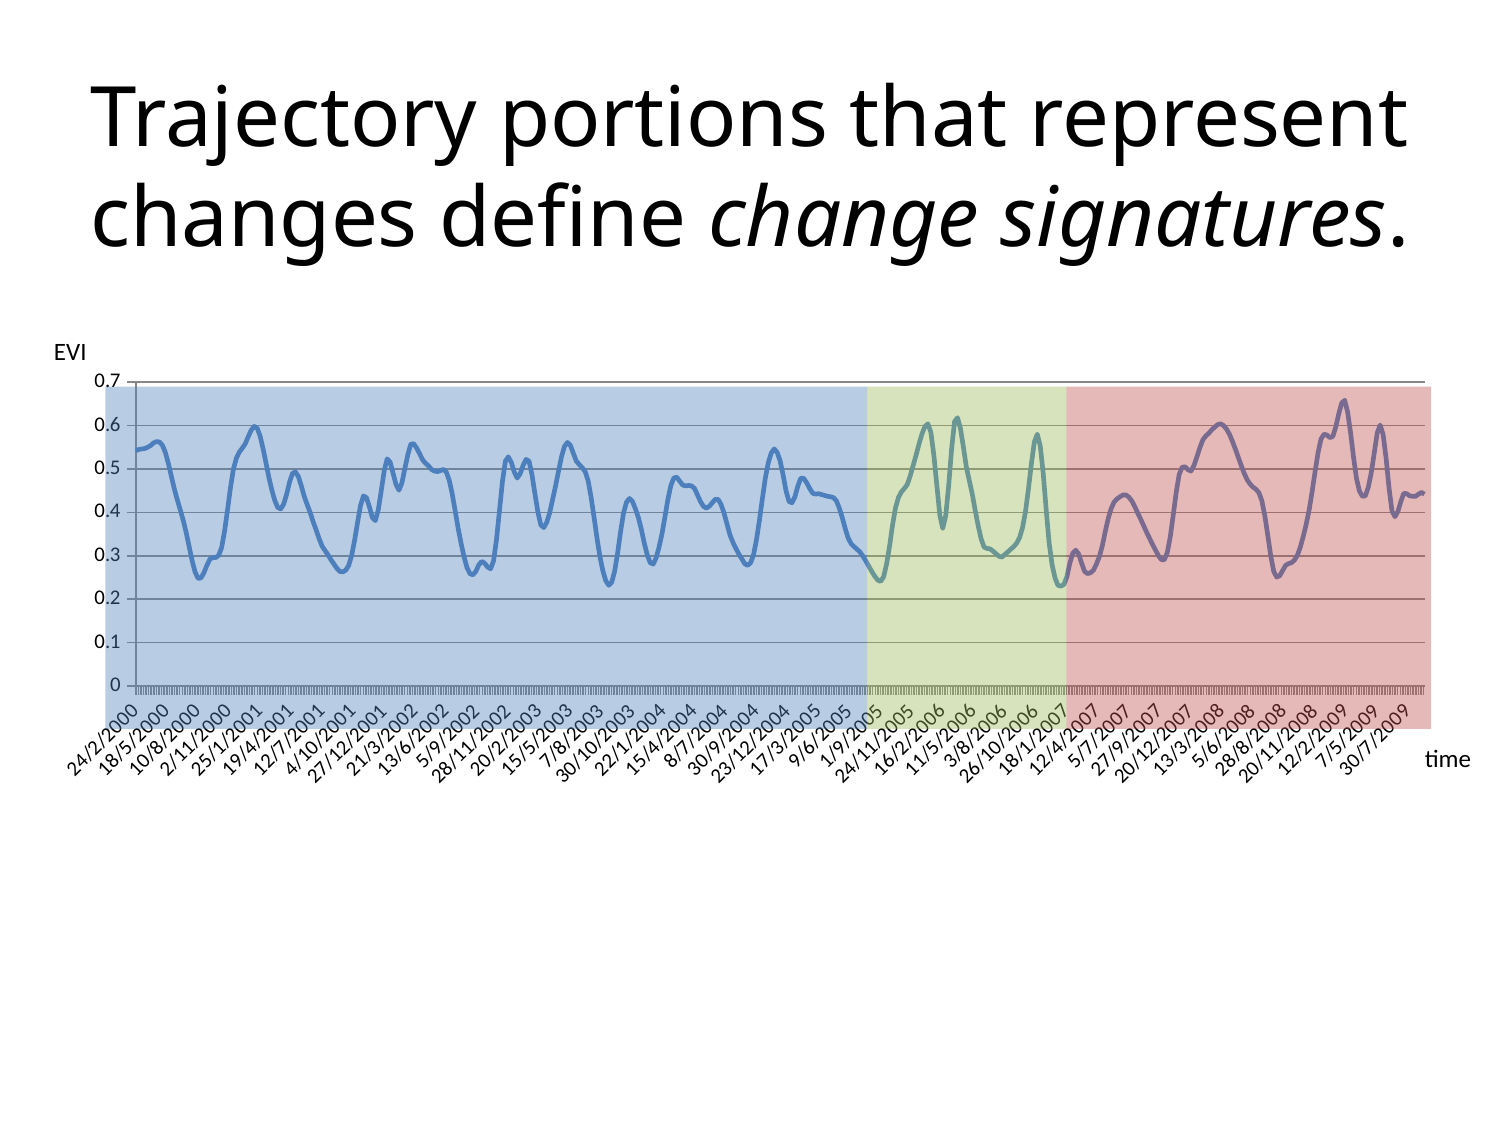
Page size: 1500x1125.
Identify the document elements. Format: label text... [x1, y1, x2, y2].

title Trajectory portions that represent changes define change signatures. [75, 45, 1425, 282]
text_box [34, 327, 1489, 798]
